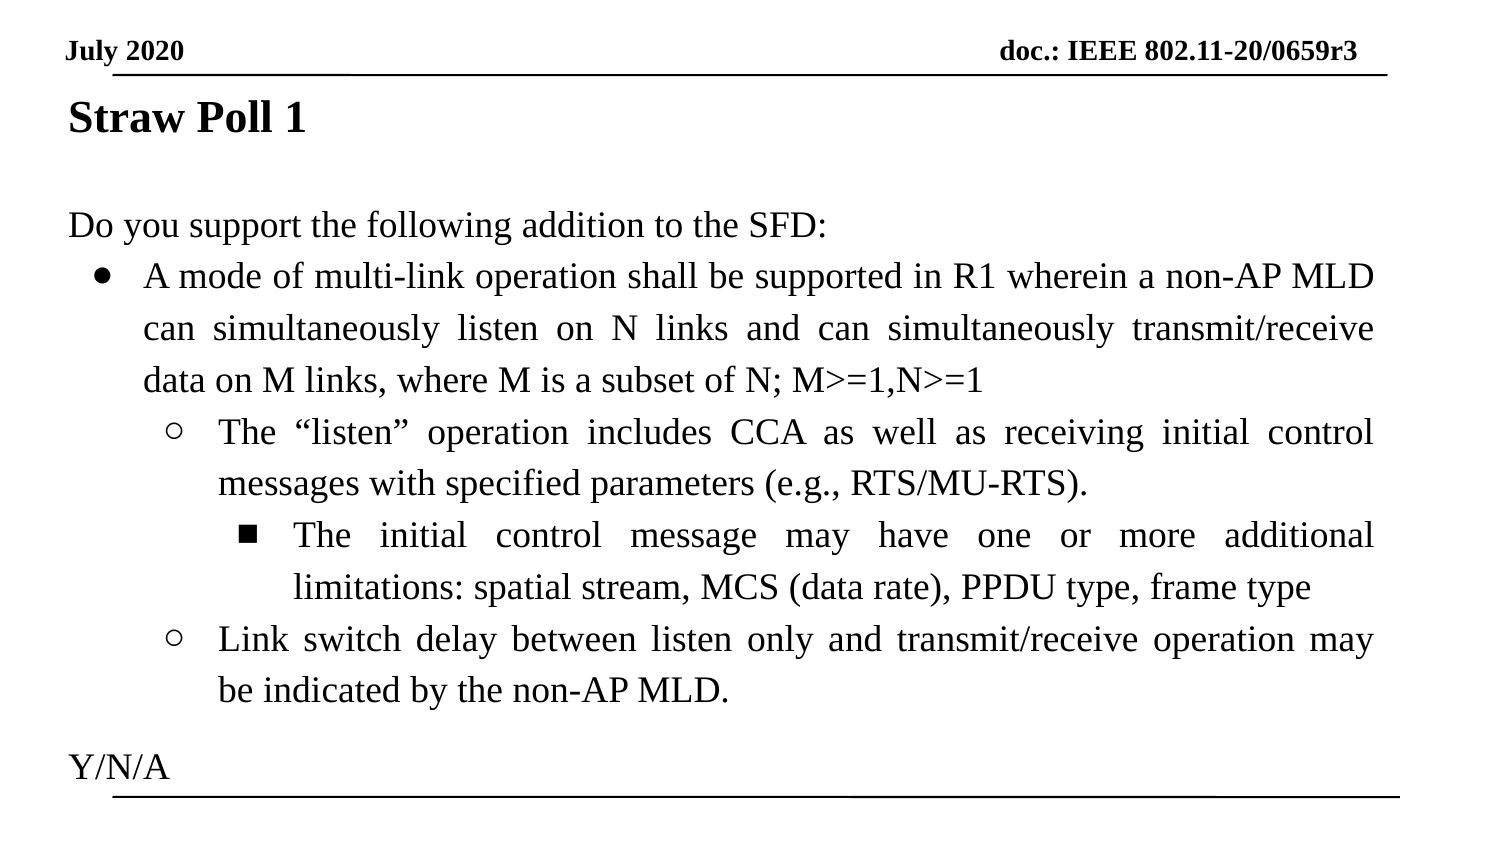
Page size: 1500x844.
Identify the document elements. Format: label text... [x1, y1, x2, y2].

list Straw Poll 1 Do you support the following addition to the SFD: A mode of multi-link operation shall be supported in R1 wherein a non-AP MLD can simultaneously listen on N links and can simultaneously transmit/receive data on M links, where M is a subset of N; M>=1,N>=1 The “listen” operation includes CCA as well as receiving initial control messages with specified parameters (e.g., RTS/MU-RTS). The initial control message may have one or more additional limitations: spatial stream, MCS (data rate), PPDU type, frame type Link switch delay between listen only and transmit/receive operation may be indicated by the non-AP MLD. Y/N/A [56, 72, 1388, 771]
